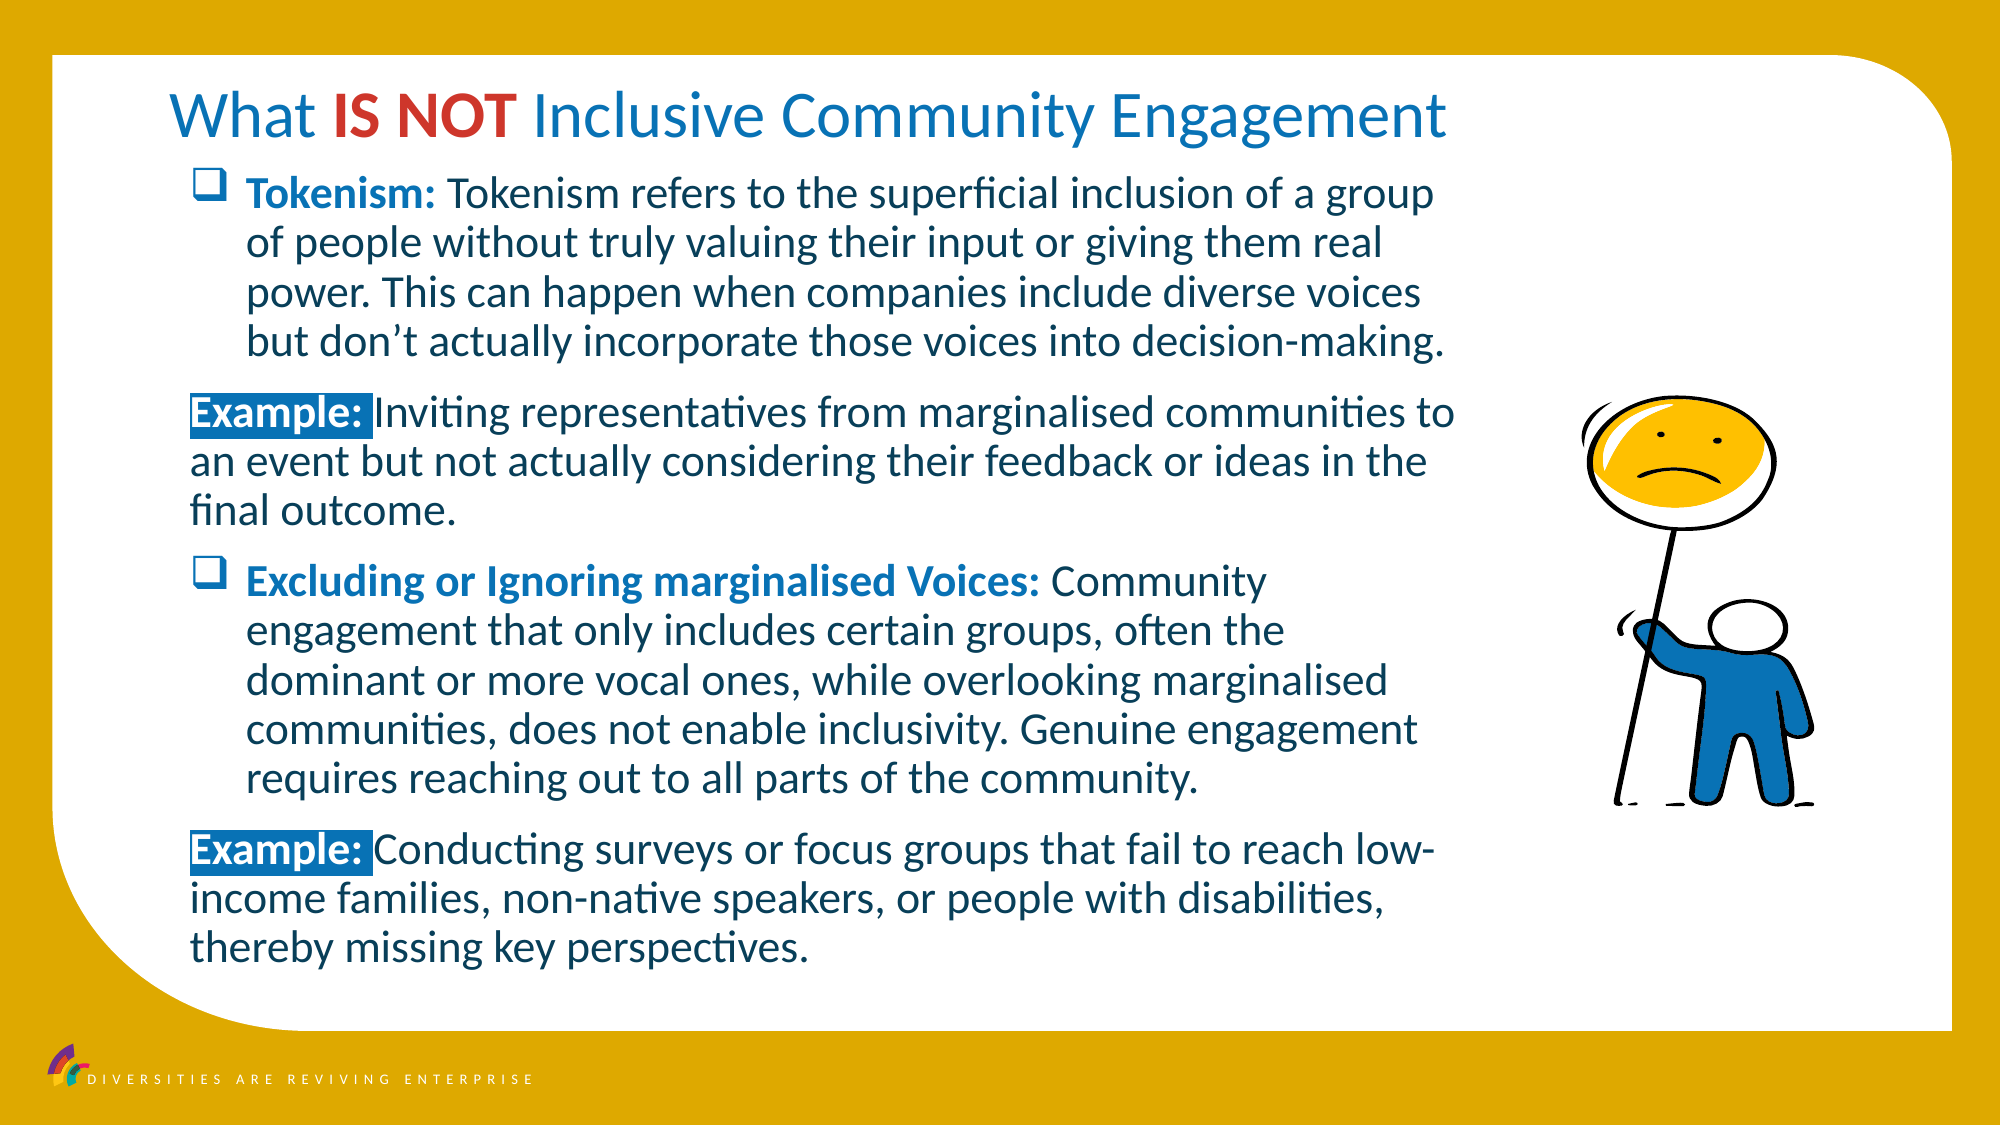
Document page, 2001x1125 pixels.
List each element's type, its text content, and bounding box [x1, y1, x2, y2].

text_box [1581, 395, 1815, 807]
list [130, 63, 1869, 196]
text_box What IS NOT Inclusive Community Engagement [154, 63, 1869, 159]
list Tokenism: Tokenism refers to the superficial inclusion of a group of people without truly valuing their input or giving them real power. This can happen when companies include diverse voices but don’t actually incorporate those voices into decision-making. Example: Inviting representatives from marginalised communities to an event but not actually considering their feedback or ideas in the final outcome. Excluding or Ignoring marginalised Voices: Community engagement that only includes certain groups, often the dominant or more vocal ones, while overlooking marginalised communities, does not enable inclusivity. Genuine engagement requires reaching out to all parts of the community. Example: Conducting surveys or focus groups that fail to reach low-income families, non-native speakers, or people with disabilities, thereby missing key perspectives. [174, 196, 1485, 794]
